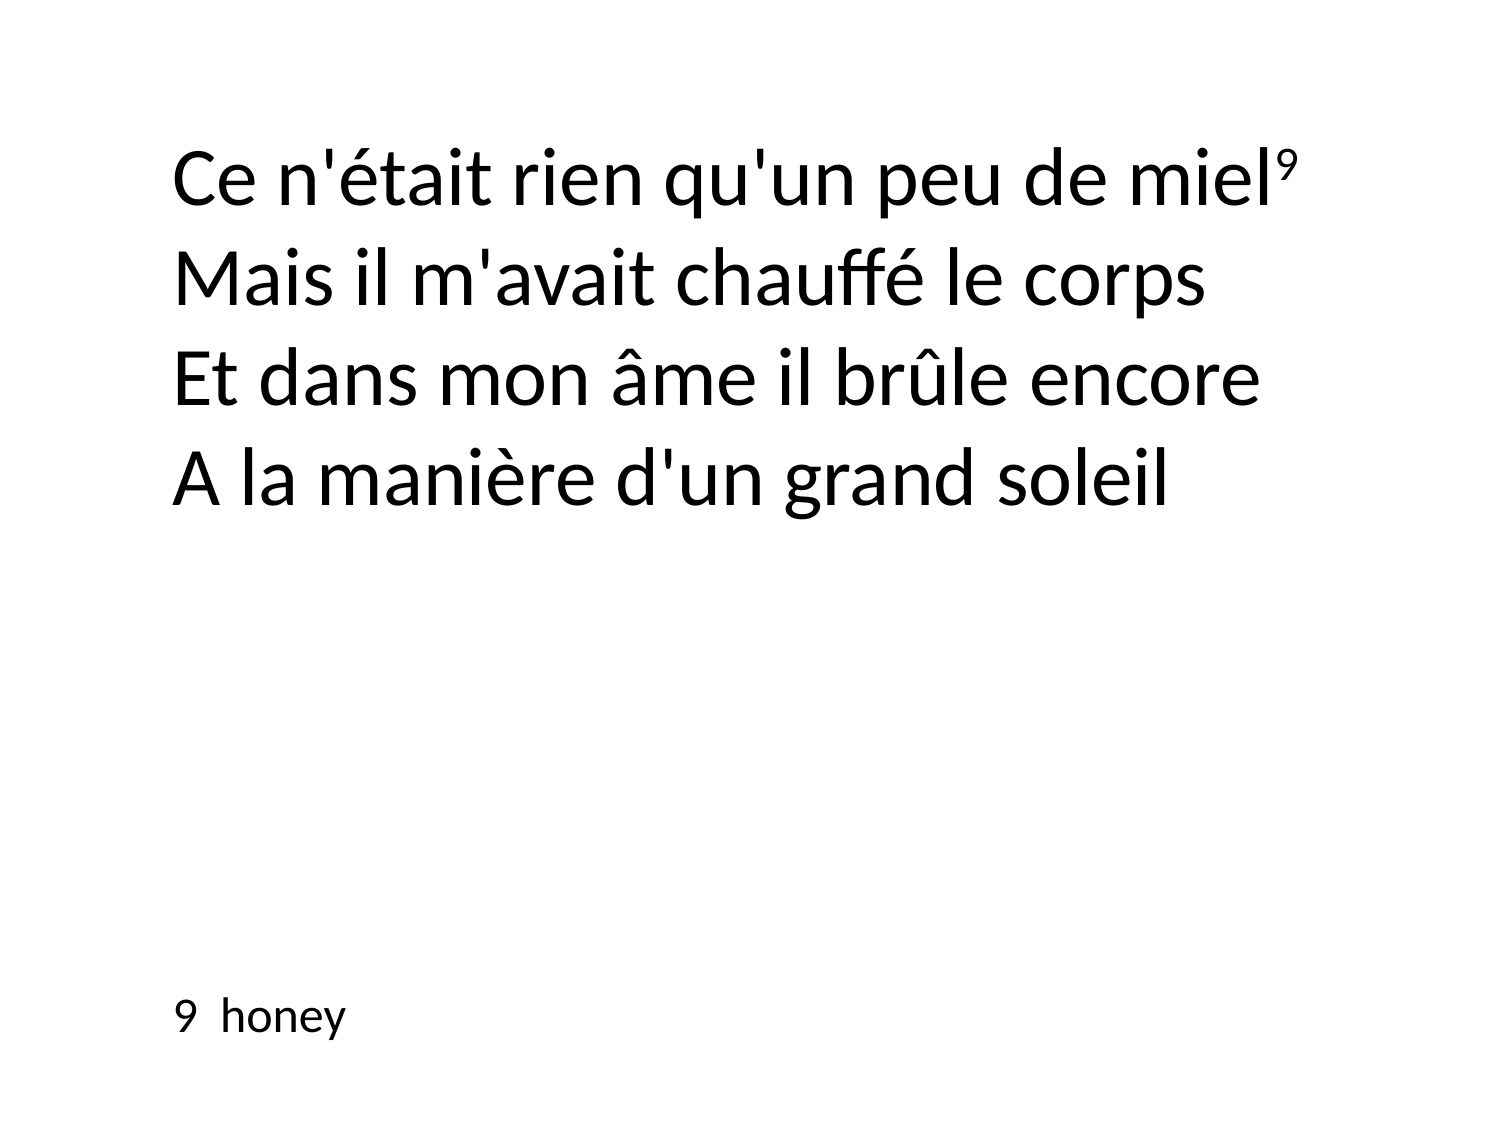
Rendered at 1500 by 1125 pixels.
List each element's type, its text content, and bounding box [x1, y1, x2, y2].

text_box Ce n'était rien qu'un peu de miel9 Mais il m'avait chauffé le corps Et dans mon âme il brûle encore A la manière d'un grand soleil [157, 114, 1315, 530]
text_box 9 honey [157, 974, 362, 1050]
